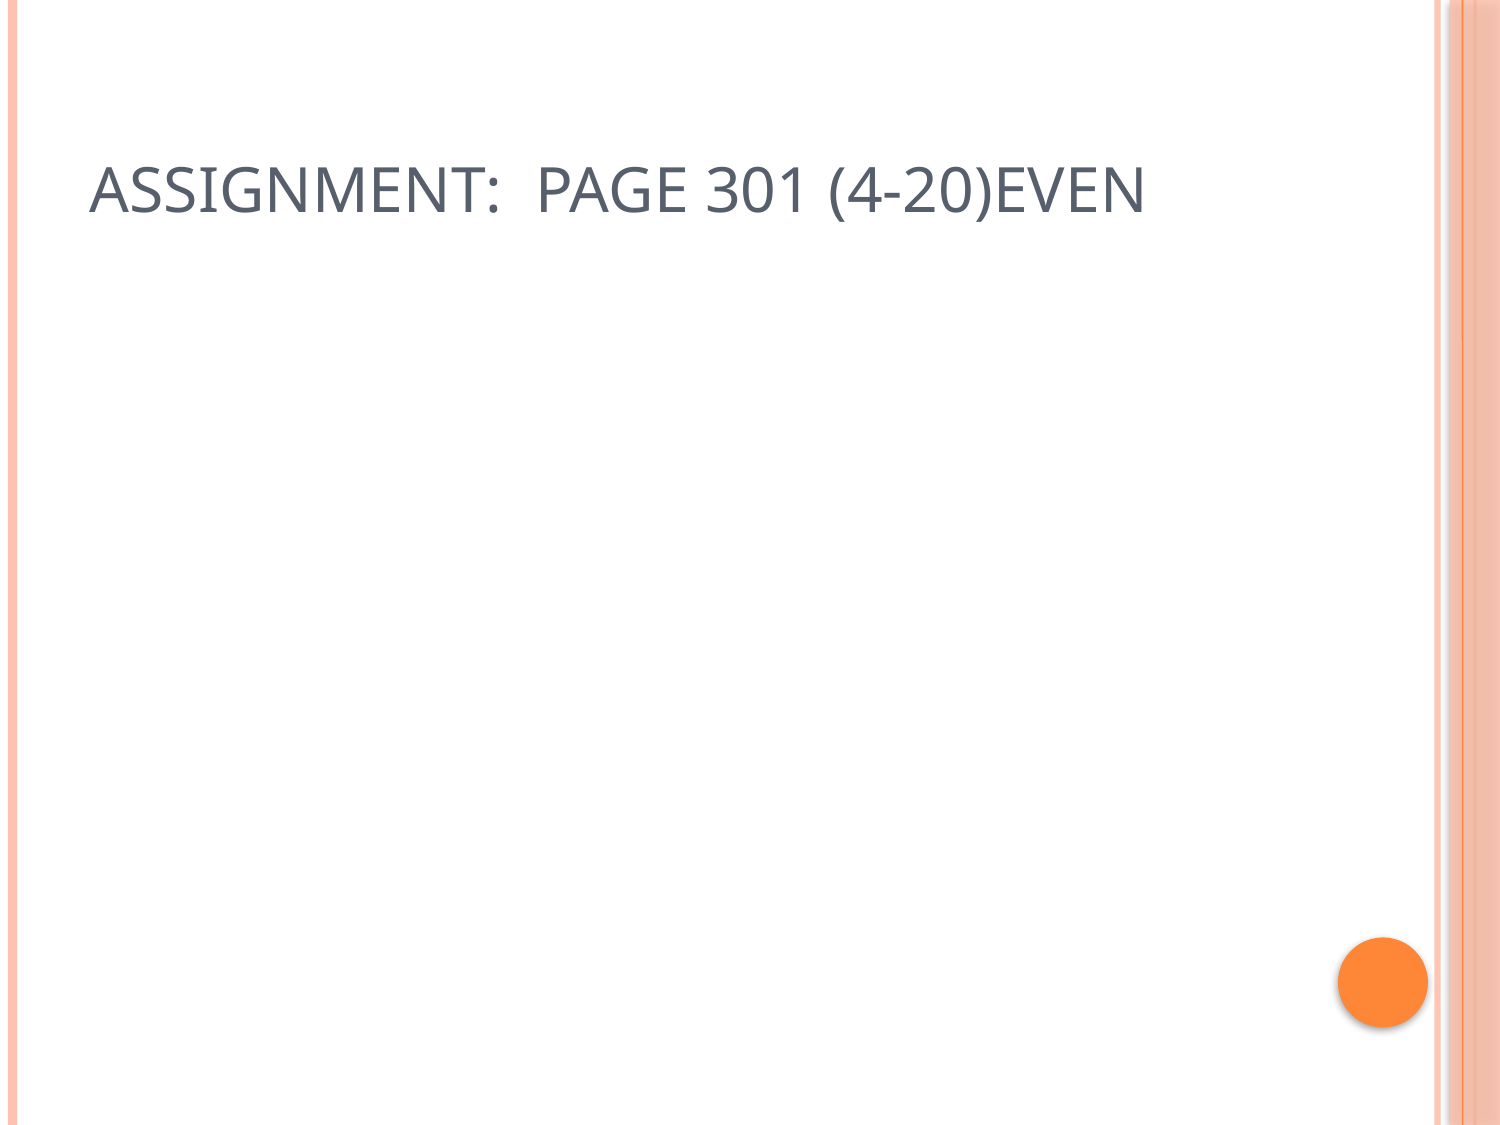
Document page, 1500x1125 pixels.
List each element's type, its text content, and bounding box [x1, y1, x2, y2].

title Assignment: page 301 (4-20)even [75, 45, 1300, 233]
